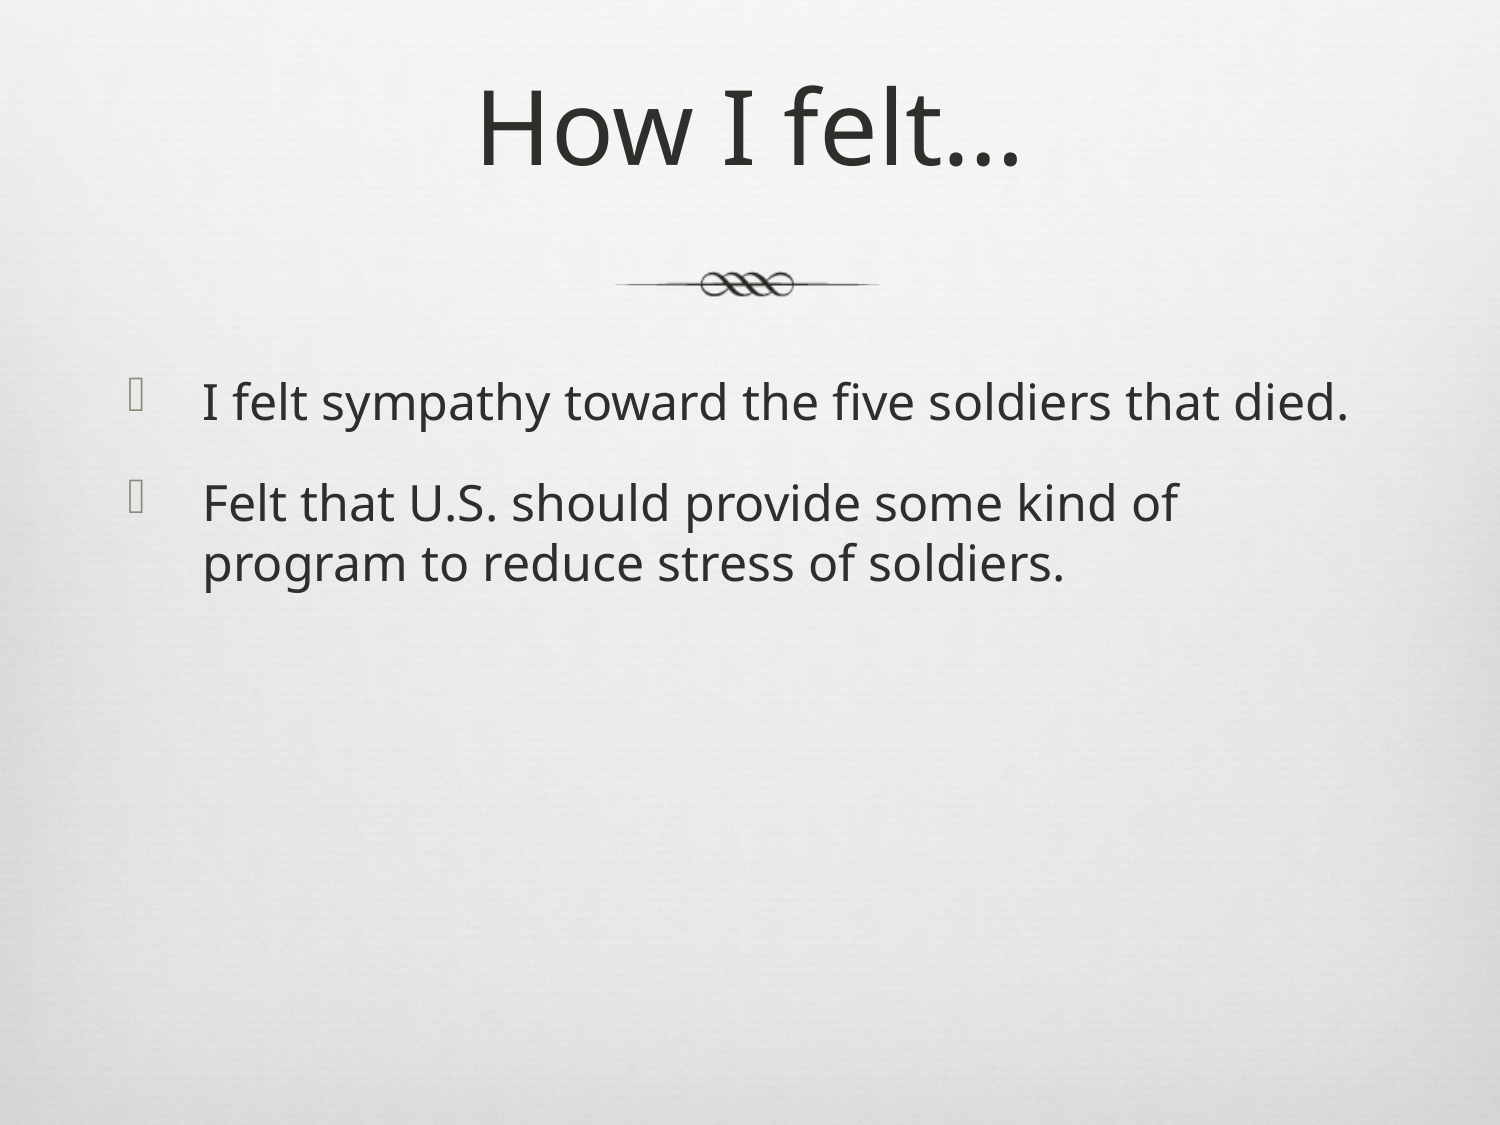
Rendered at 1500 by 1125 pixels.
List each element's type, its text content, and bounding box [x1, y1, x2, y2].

picture [607, 249, 893, 321]
title How I felt… [112, 11, 1388, 236]
list I felt sympathy toward the five soldiers that died. Felt that U.S. should provide some kind of program to reduce stress of soldiers. [112, 362, 1388, 963]
